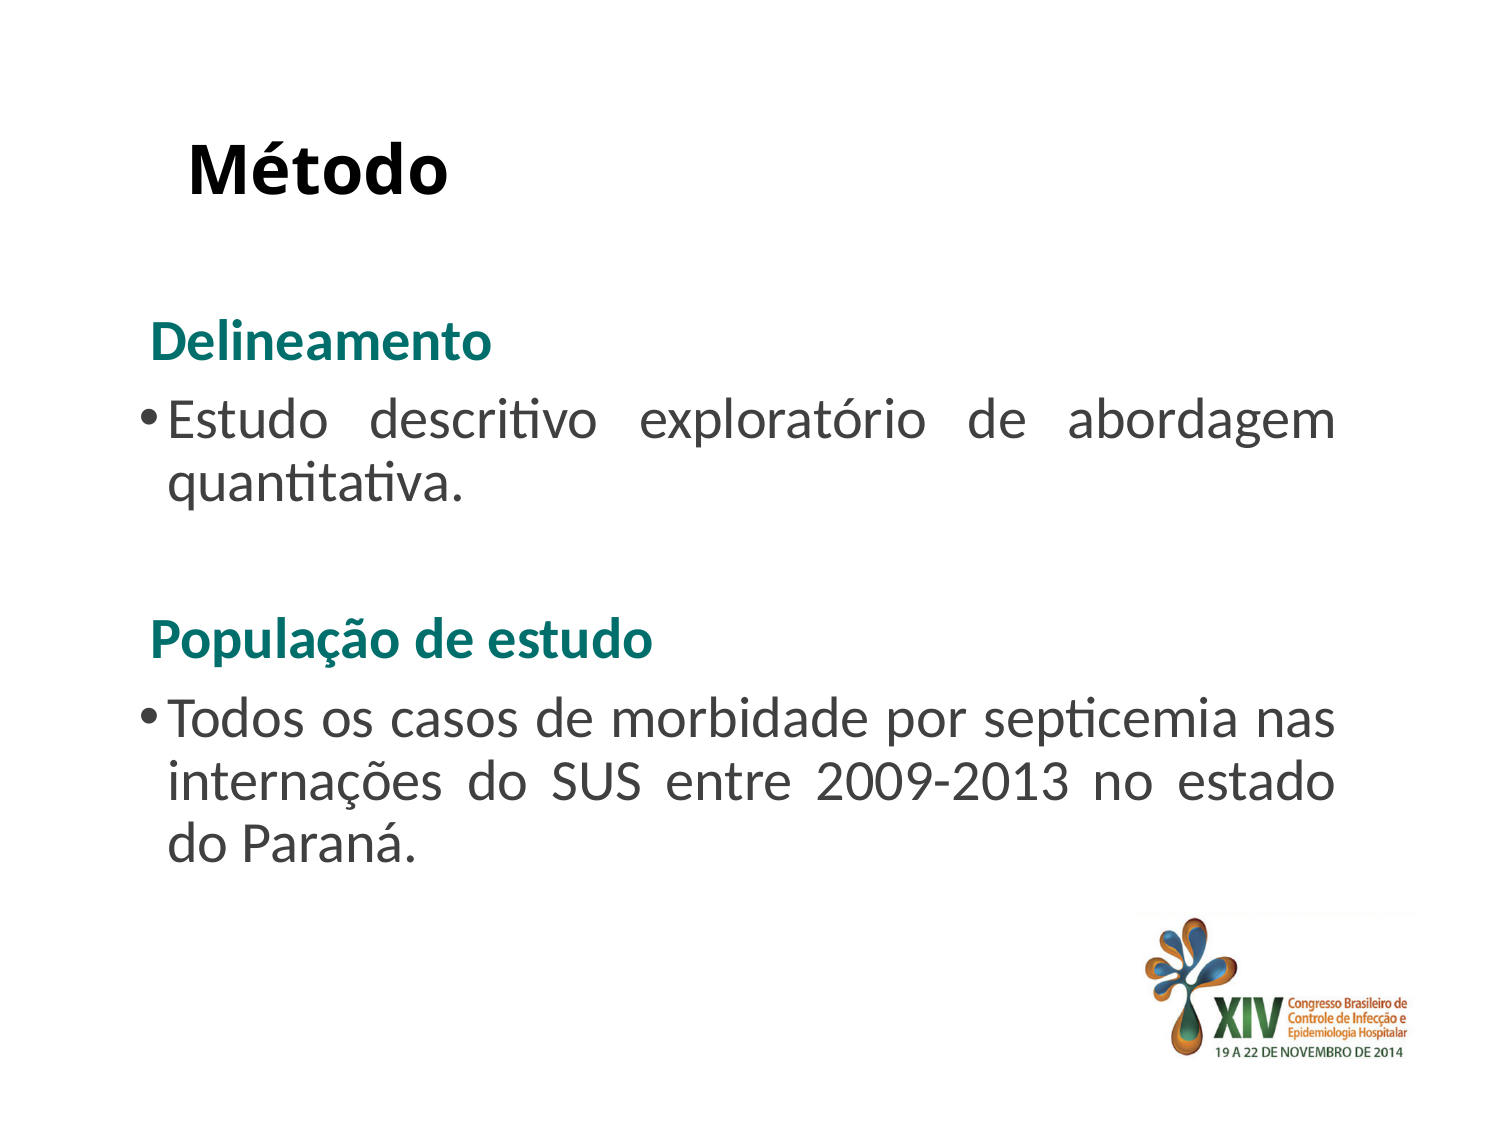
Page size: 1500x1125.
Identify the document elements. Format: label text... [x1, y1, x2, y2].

picture [1135, 912, 1414, 1059]
title Método [171, 78, 1324, 266]
list Delineamento Estudo descritivo exploratório de abordagem quantitativa. População de estudo Todos os casos de morbidade por septicemia nas internações do SUS entre 2009-2013 no estado do Paraná. [123, 302, 1353, 976]
